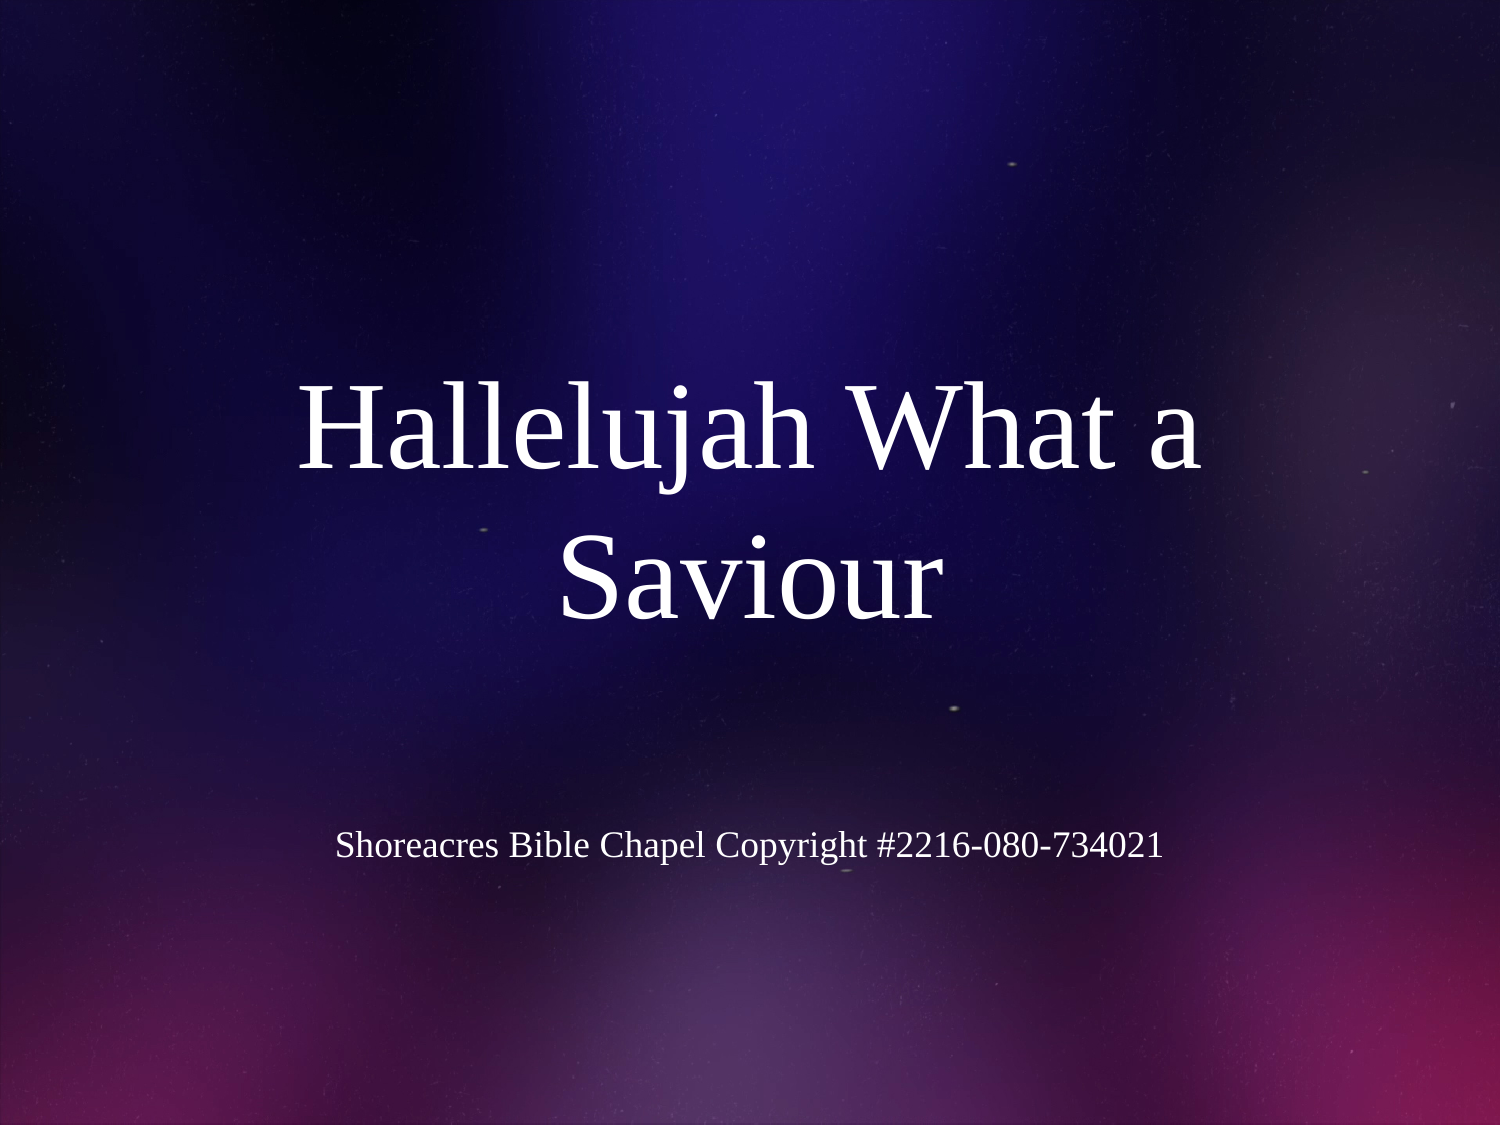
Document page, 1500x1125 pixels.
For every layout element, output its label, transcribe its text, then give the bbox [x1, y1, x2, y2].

picture [0, 0, 1500, 1125]
subtitle Shoreacres Bible Chapel Copyright #2216-080-734021 [225, 812, 1275, 1100]
title Hallelujah What a Saviour [112, 474, 1388, 663]
